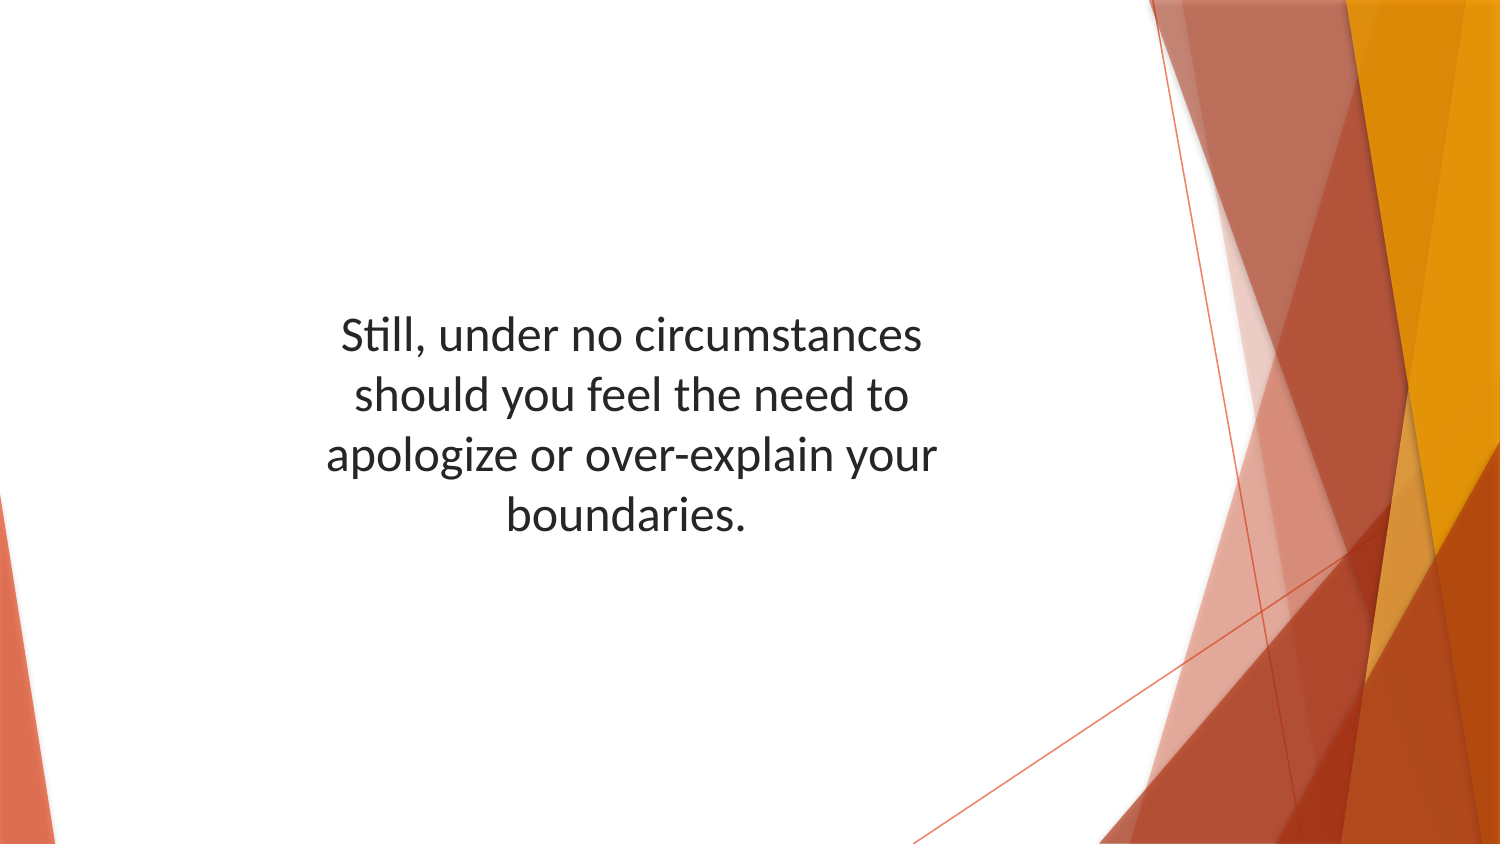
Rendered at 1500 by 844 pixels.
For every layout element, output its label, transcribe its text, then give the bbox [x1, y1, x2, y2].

list Still, under no circumstances should you feel the need to apologize or over-explain your boundaries. [277, 197, 987, 647]
